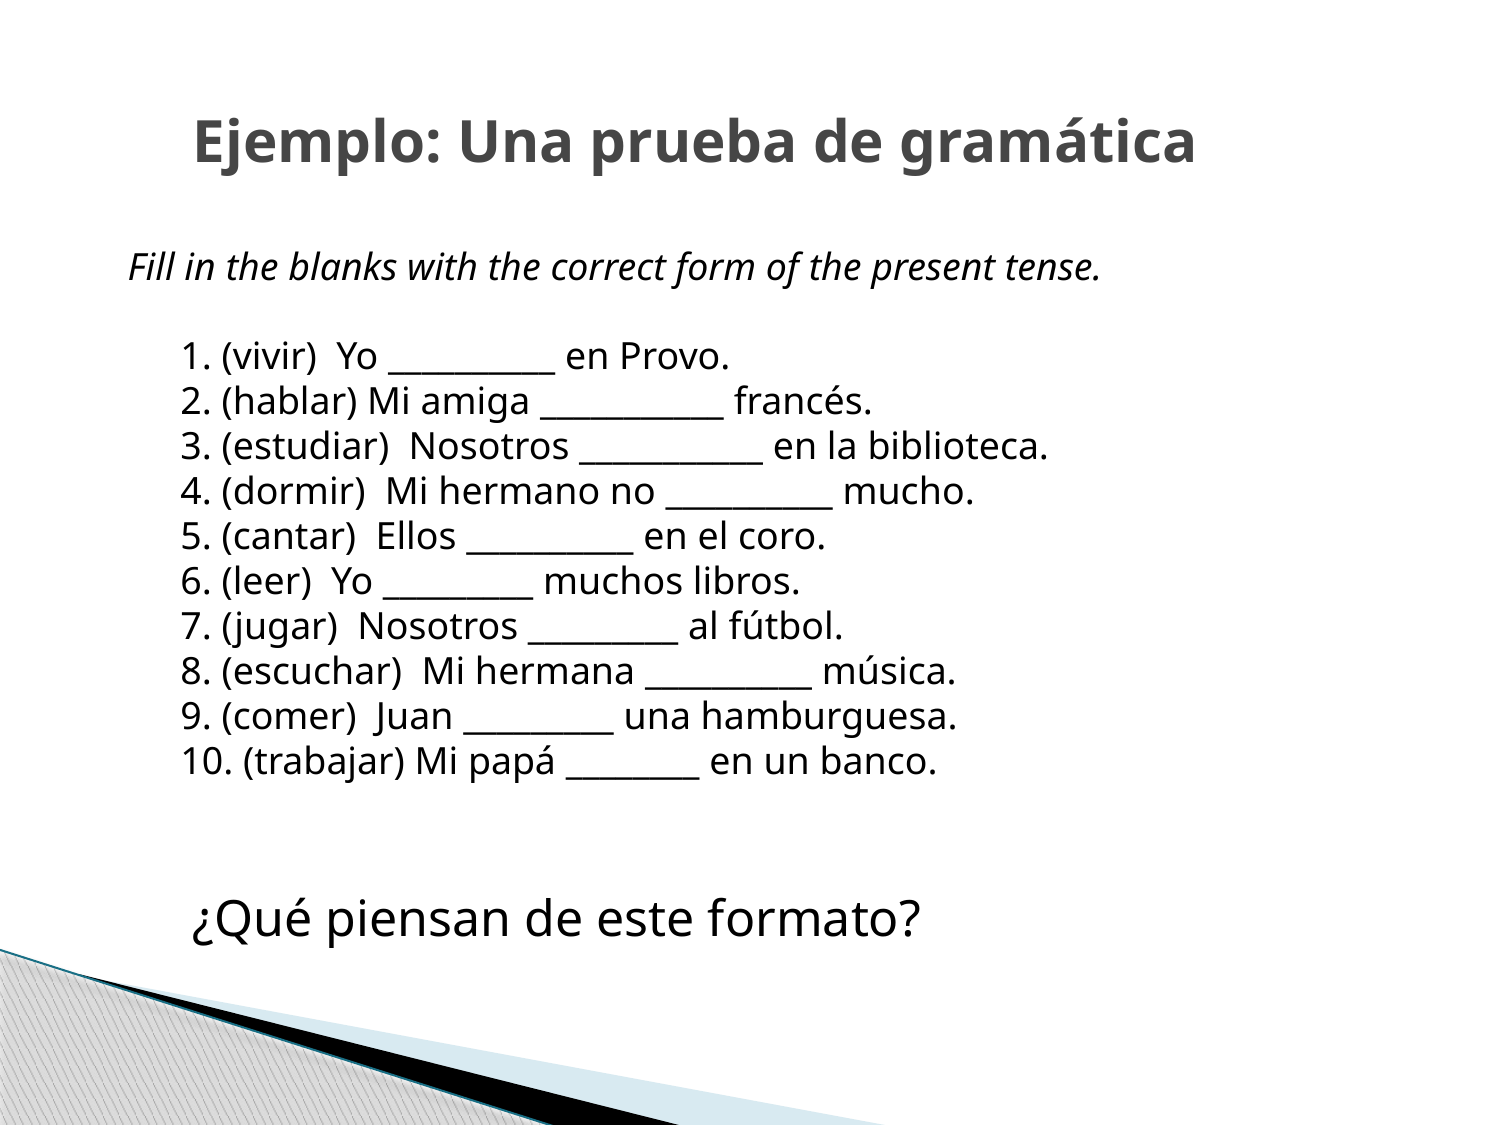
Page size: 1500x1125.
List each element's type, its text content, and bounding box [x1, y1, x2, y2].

title Ejemplo: Una prueba de gramática [178, 45, 1425, 233]
text_box ¿Qué piensan de este formato? [178, 878, 1404, 954]
text_box Fill in the blanks with the correct form of the present tense. [112, 235, 1301, 296]
text_box 1. (vivir) Yo __________ en Provo. 2. (hablar) Mi amiga ___________ francés. 3. (estudiar) Nosotros ___________ en la biblioteca. 4. (dormir) Mi hermano no __________ mucho. 5. (cantar) Ellos __________ en el coro. 6. (leer) Yo _________ muchos libros. 7. (jugar) Nosotros _________ al fútbol. 8. (escuchar) Mi hermana __________ música. 9. (comer) Juan _________ una hamburguesa. 10. (trabajar) Mi papá ________ en un banco. [165, 324, 1238, 790]
